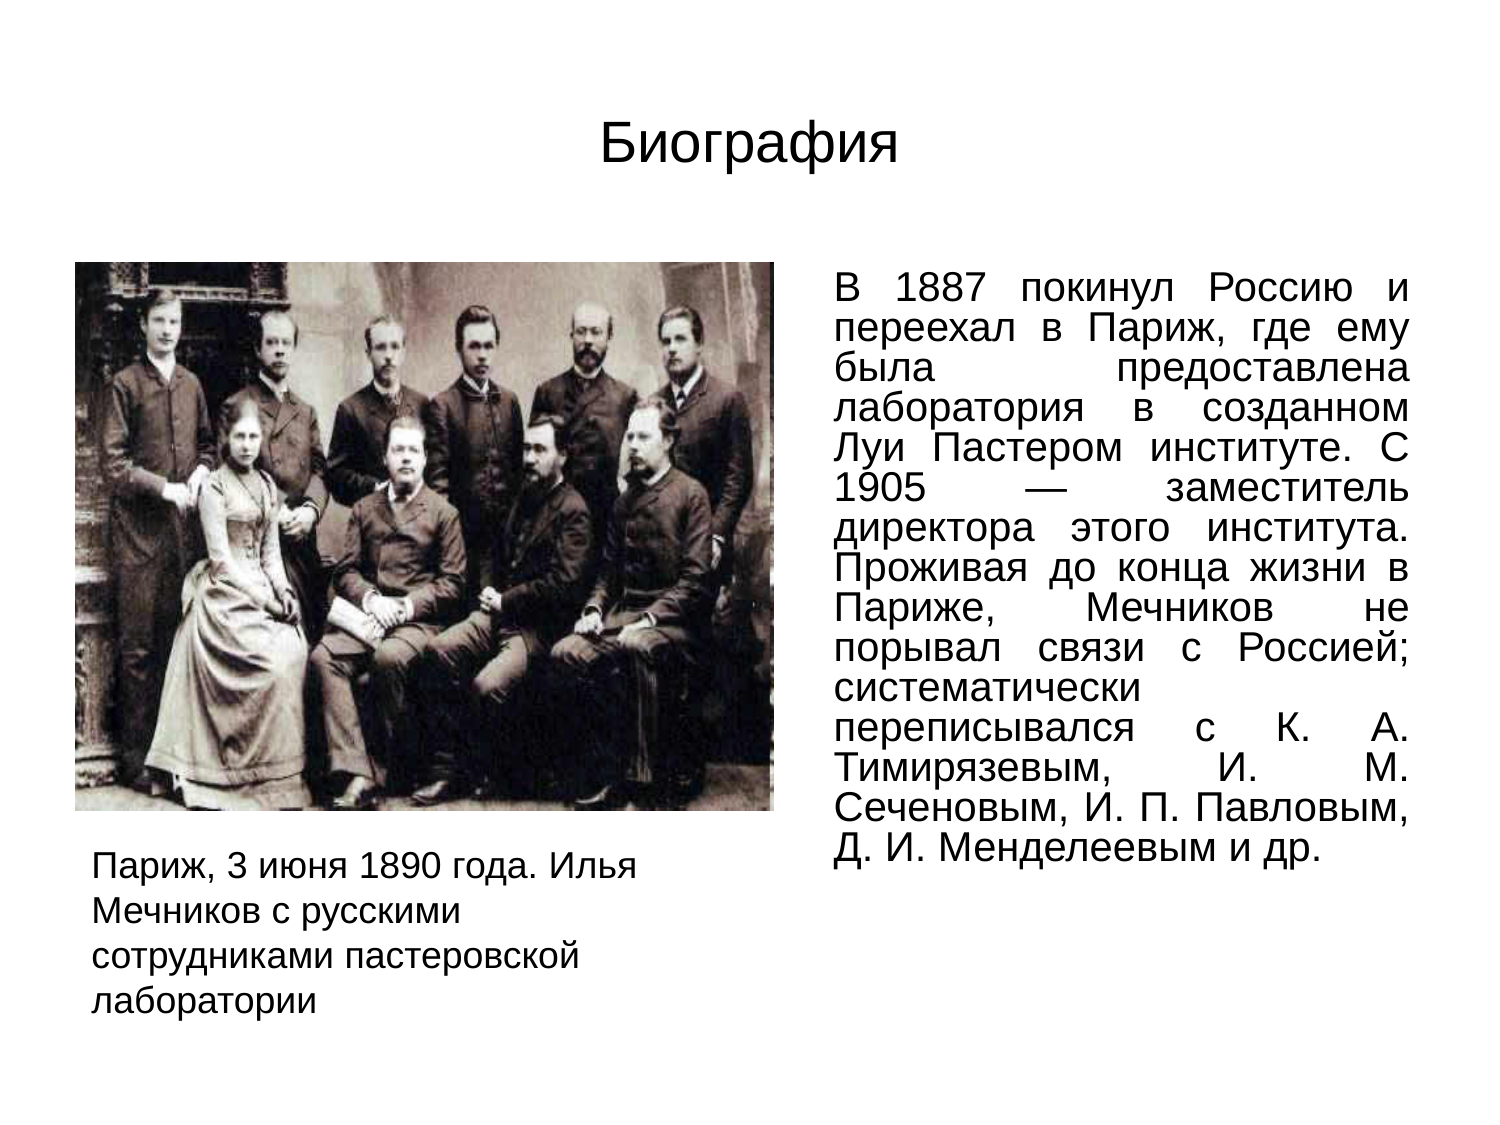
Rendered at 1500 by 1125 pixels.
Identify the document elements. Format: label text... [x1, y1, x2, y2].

text_box Париж, 3 июня 1890 года. Илья Мечников с русскими сотрудниками пастеровской лаборатории [76, 834, 727, 1029]
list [74, 262, 774, 811]
title Биография [74, 44, 1426, 233]
list В 1887 покинул Россию и переехал в Париж, где ему была предоставлена лаборатория в созданном Луи Пастером институте. С 1905 — заместитель директора этого института. Проживая до конца жизни в Париже, Мечников не порывал связи с Россией; систематически переписывался с К. А. Тимирязевым, И. М. Сеченовым, И. П. Павловым, Д. И. Менделеевым и др. [762, 262, 1426, 1006]
